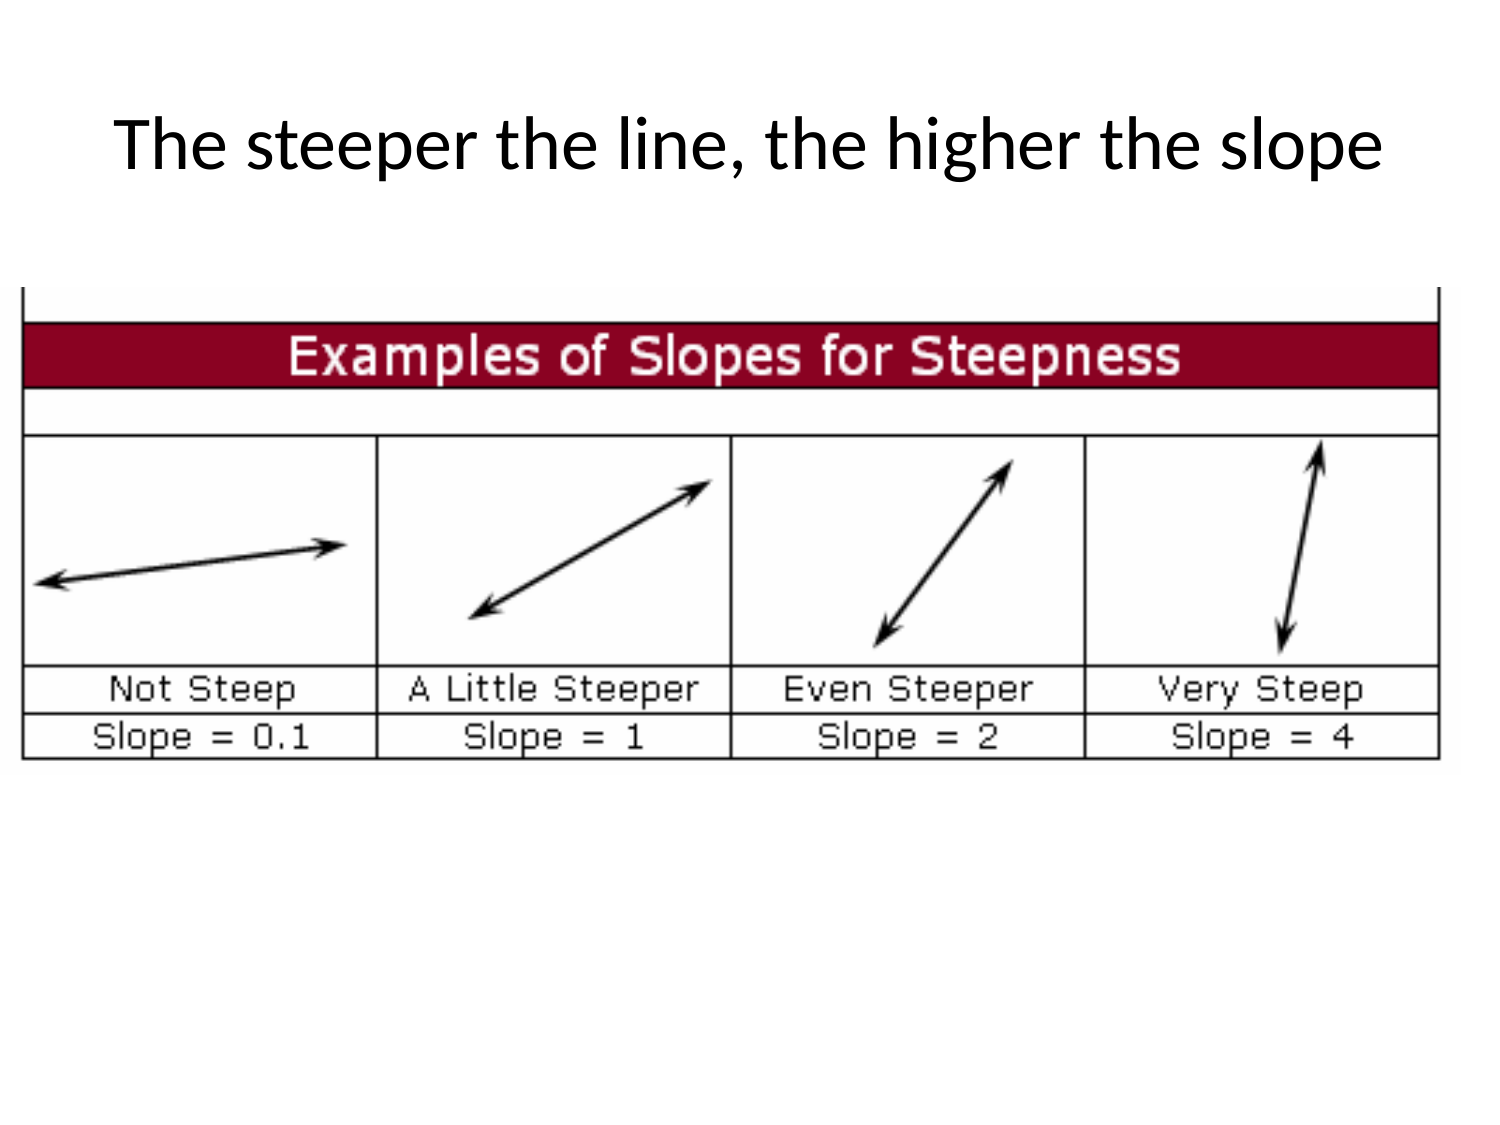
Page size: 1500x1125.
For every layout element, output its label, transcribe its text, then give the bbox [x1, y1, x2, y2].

title The steeper the line, the higher the slope [75, 45, 1425, 233]
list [0, 287, 1461, 776]
